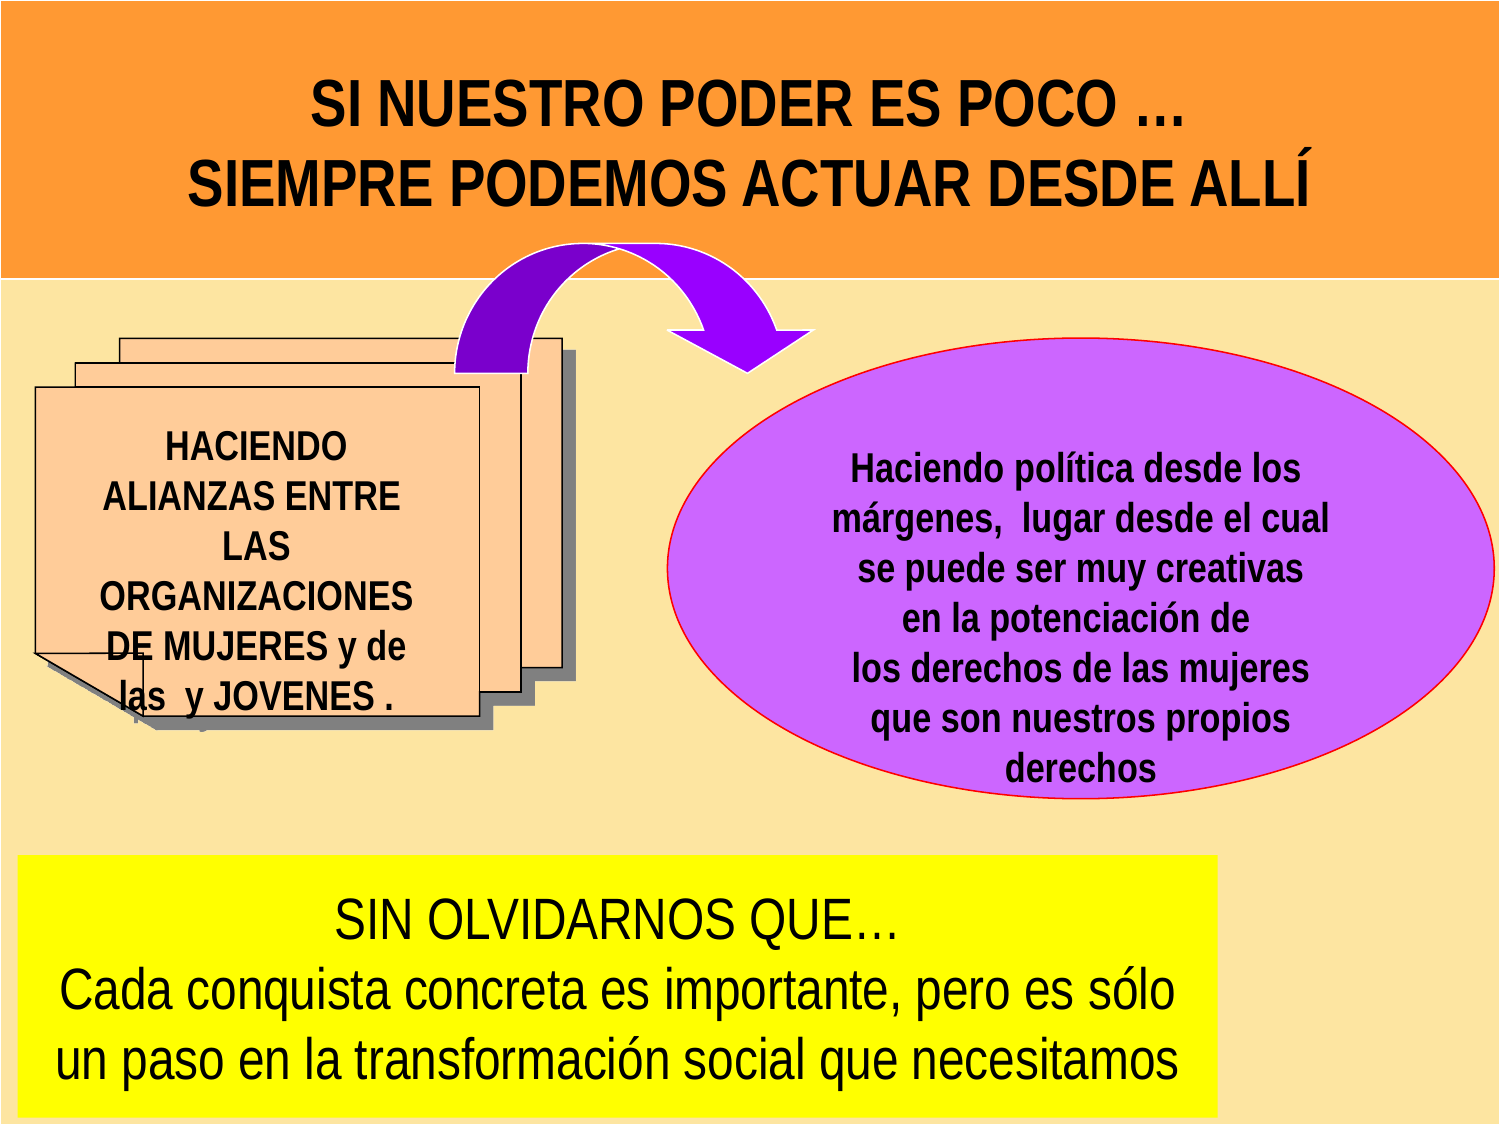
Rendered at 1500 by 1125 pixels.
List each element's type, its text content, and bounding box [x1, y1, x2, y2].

text_box SI NUESTRO PODER ES POCO … SIEMPRE PODEMOS ACTUAR DESDE ALLÍ [0, 0, 1500, 279]
text_box HACIENDO ALIANZAS ENTRE LAS ORGANIZACIONES DE MUJERES y de las y JOVENES . [35, 338, 563, 717]
text_box [0, 279, 1500, 1125]
text_box [454, 243, 814, 374]
text_box SIN OLVIDARNOS QUE… Cada conquista concreta es importante, pero es sólo un paso en la transformación social que necesitamos [17, 855, 1218, 1118]
text_box Haciendo política desde los márgenes, lugar desde el cual se puede ser muy creativas en la potenciación de los derechos de las mujeres que son nuestros propios derechos [667, 338, 1495, 799]
